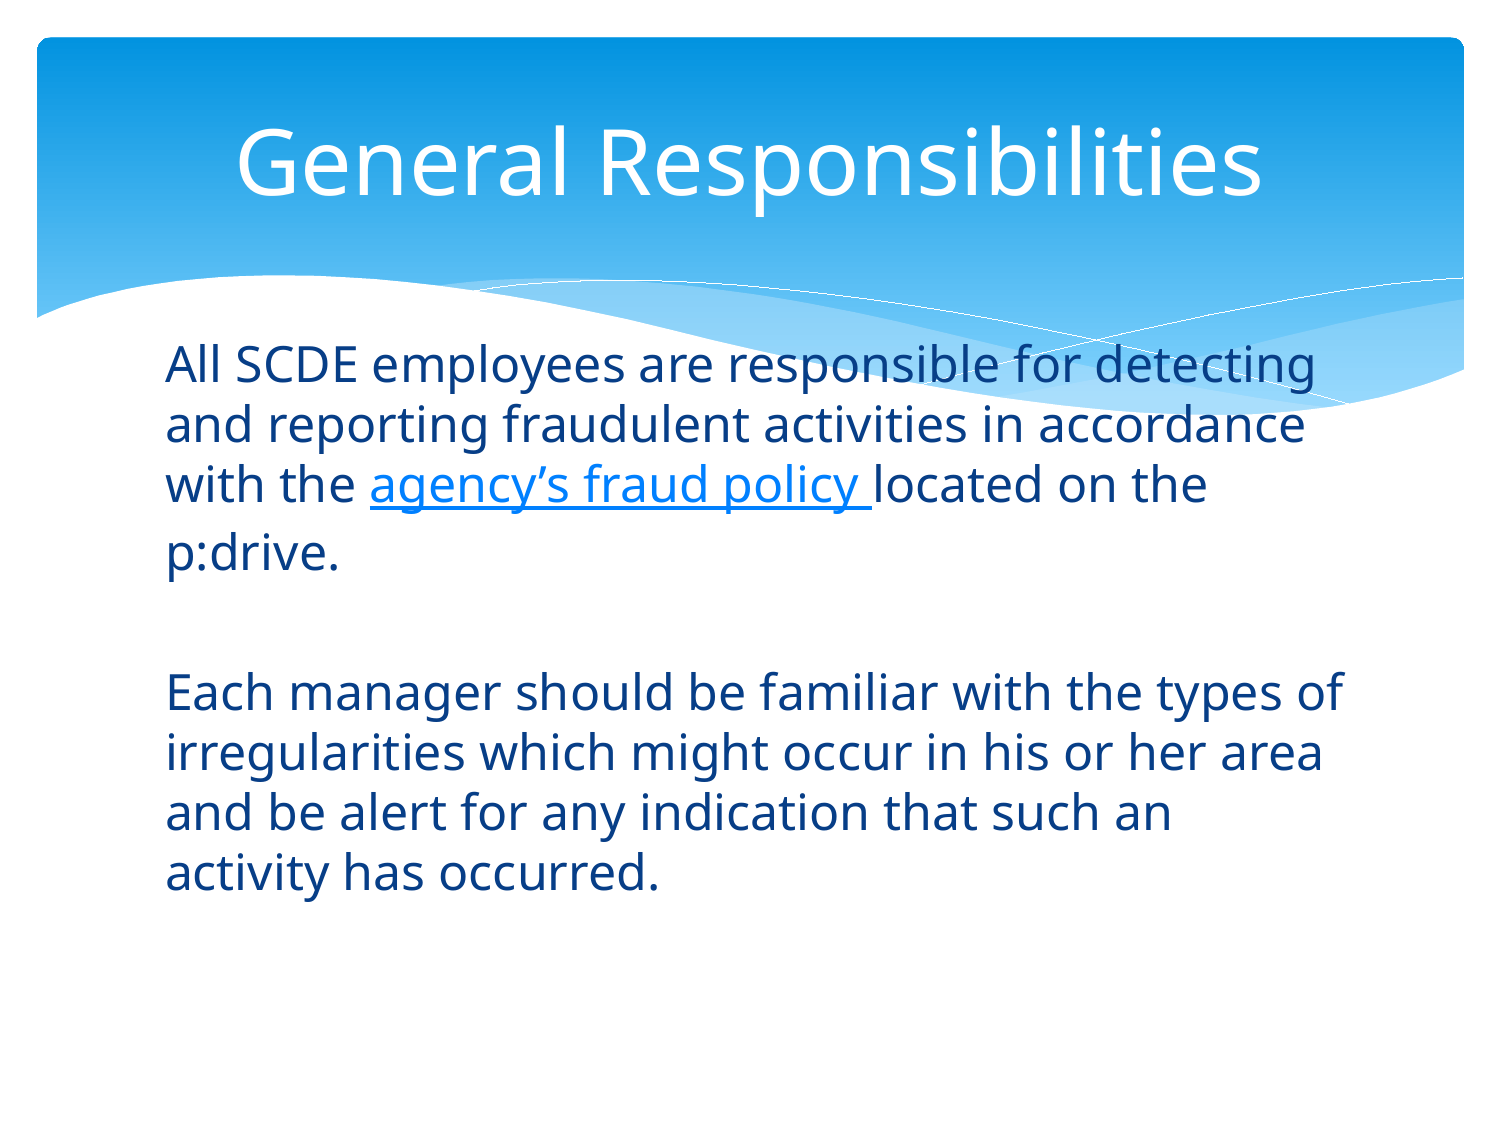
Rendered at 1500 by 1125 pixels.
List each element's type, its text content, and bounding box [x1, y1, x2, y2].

title General Responsibilities [75, 55, 1425, 261]
list All SCDE employees are responsible for detecting and reporting fraudulent activities in accordance with the agency’s fraud policy located on the p:drive. Each manager should be familiar with the types of irregularities which might occur in his or her area and be alert for any indication that such an activity has occurred. [150, 324, 1366, 1055]
